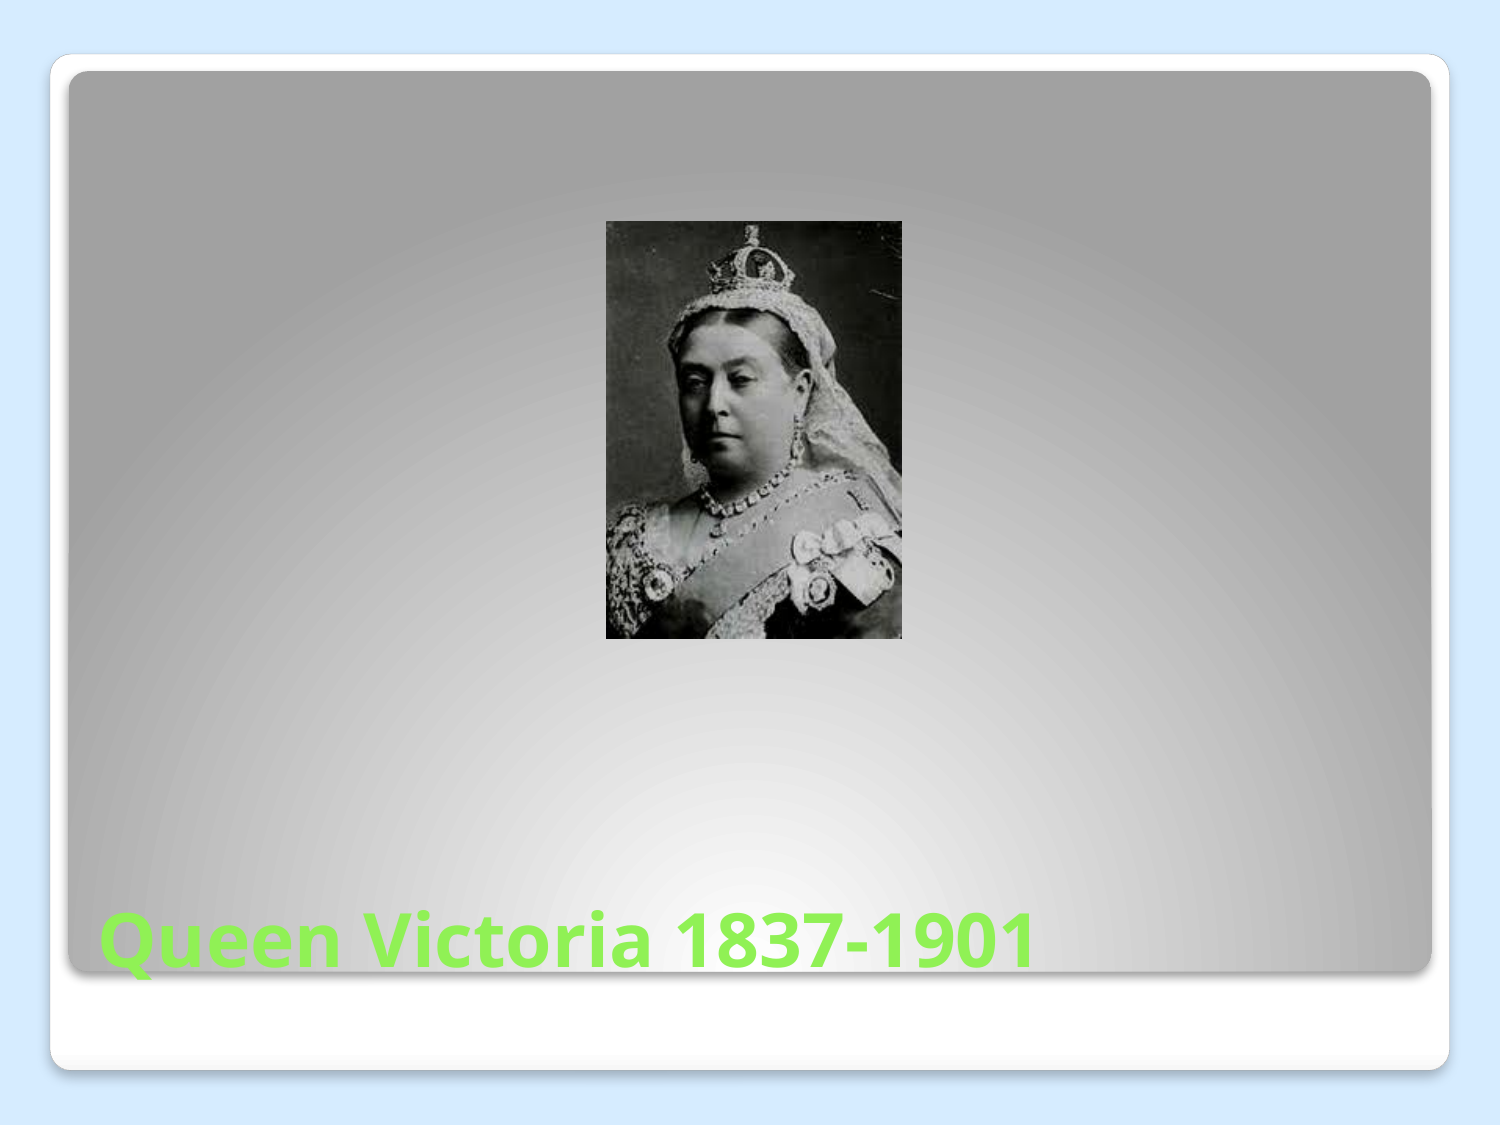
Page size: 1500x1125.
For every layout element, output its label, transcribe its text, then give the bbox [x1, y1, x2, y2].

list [605, 221, 902, 640]
title Queen Victoria 1837-1901 [82, 817, 1425, 990]
